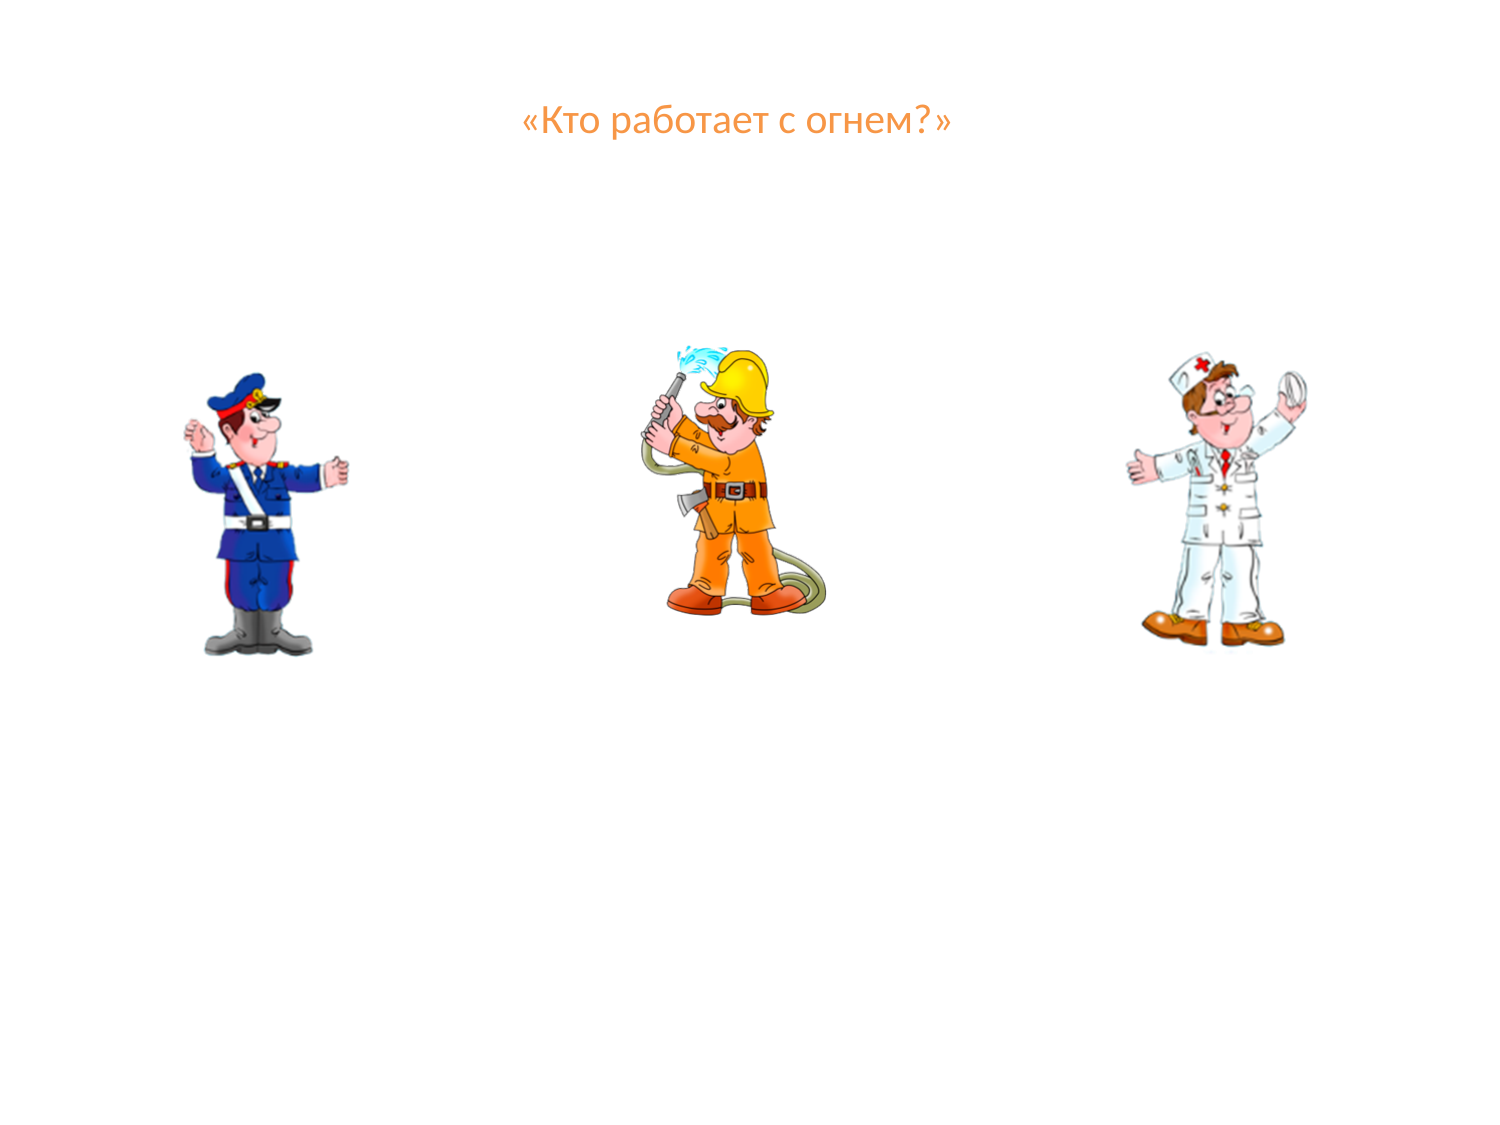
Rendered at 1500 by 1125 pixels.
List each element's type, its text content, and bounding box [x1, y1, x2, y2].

picture [608, 314, 845, 646]
text_box «Кто работает с огнем?» [404, 89, 1069, 150]
picture [1104, 326, 1341, 673]
picture [159, 349, 372, 683]
